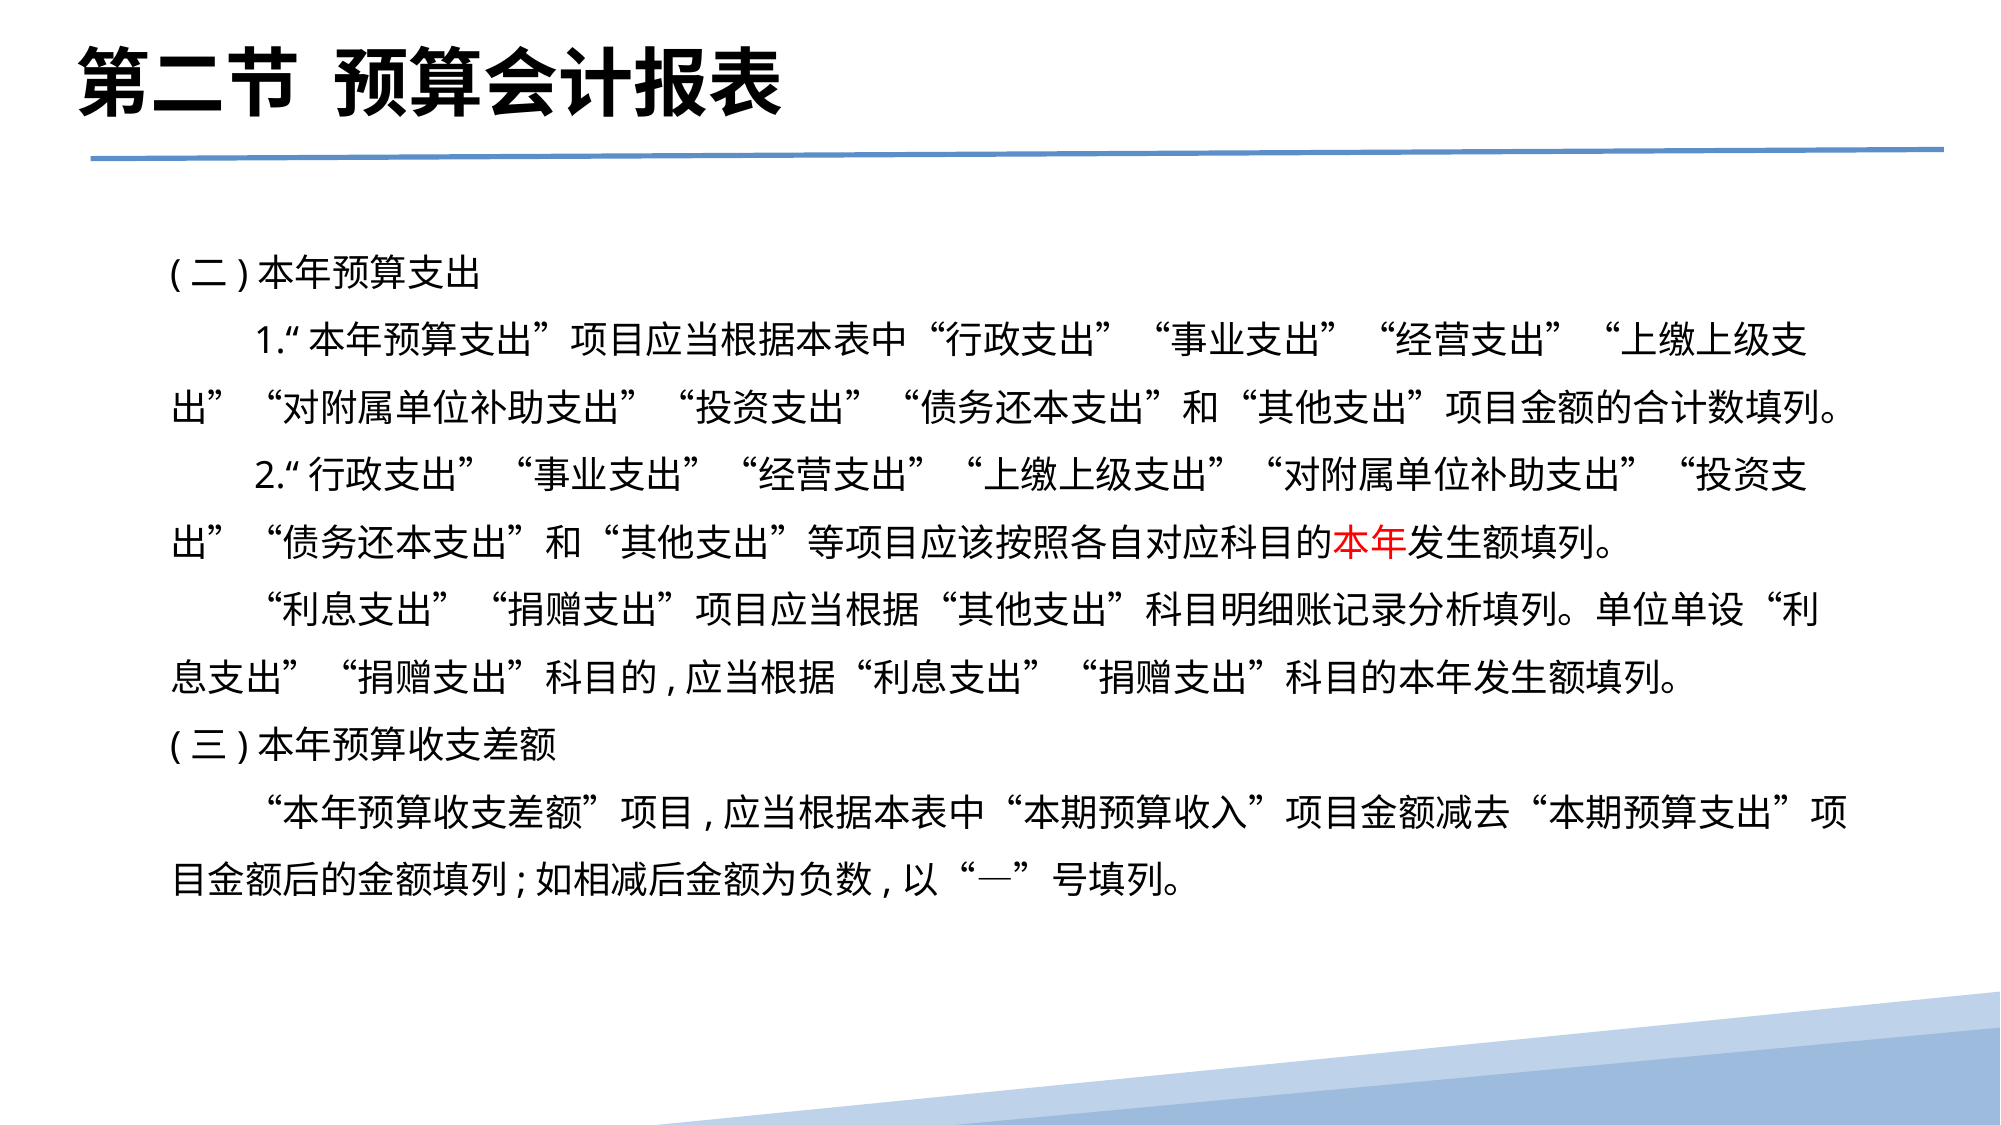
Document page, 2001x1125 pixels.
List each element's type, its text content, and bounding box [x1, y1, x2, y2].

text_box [90, 149, 1944, 159]
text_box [656, 991, 2000, 1125]
text_box (二)本年预算支出 1.“本年预算支出”项目应当根据本表中“行政支出”“事业支出”“经营支出”“上缴上级支出”“对附属单位补助支出”“投资支出”“债务还本支出”和“其他支出”项目金额的合计数填列。 2.“行政支出”“事业支出”“经营支出”“上缴上级支出”“对附属单位补助支出”“投资支出”“债务还本支出”和“其他支出”等项目应该按照各自对应科目的本年发生额填列。 “利息支出”“捐赠支出”项目应当根据“其他支出”科目明细账记录分析填列。单位单设“利息支出”“捐赠支出”科目的,应当根据“利息支出”“捐赠支出”科目的本年发生额填列。 (三)本年预算收支差额 “本年预算收支差额”项目,应当根据本表中“本期预算收入”项目金额减去“本期预算支出”项目金额后的金额填列;如相减后金额为负数,以“—”号填列。 [155, 218, 1864, 882]
text_box 第二节 预算会计报表 [75, 24, 1925, 125]
